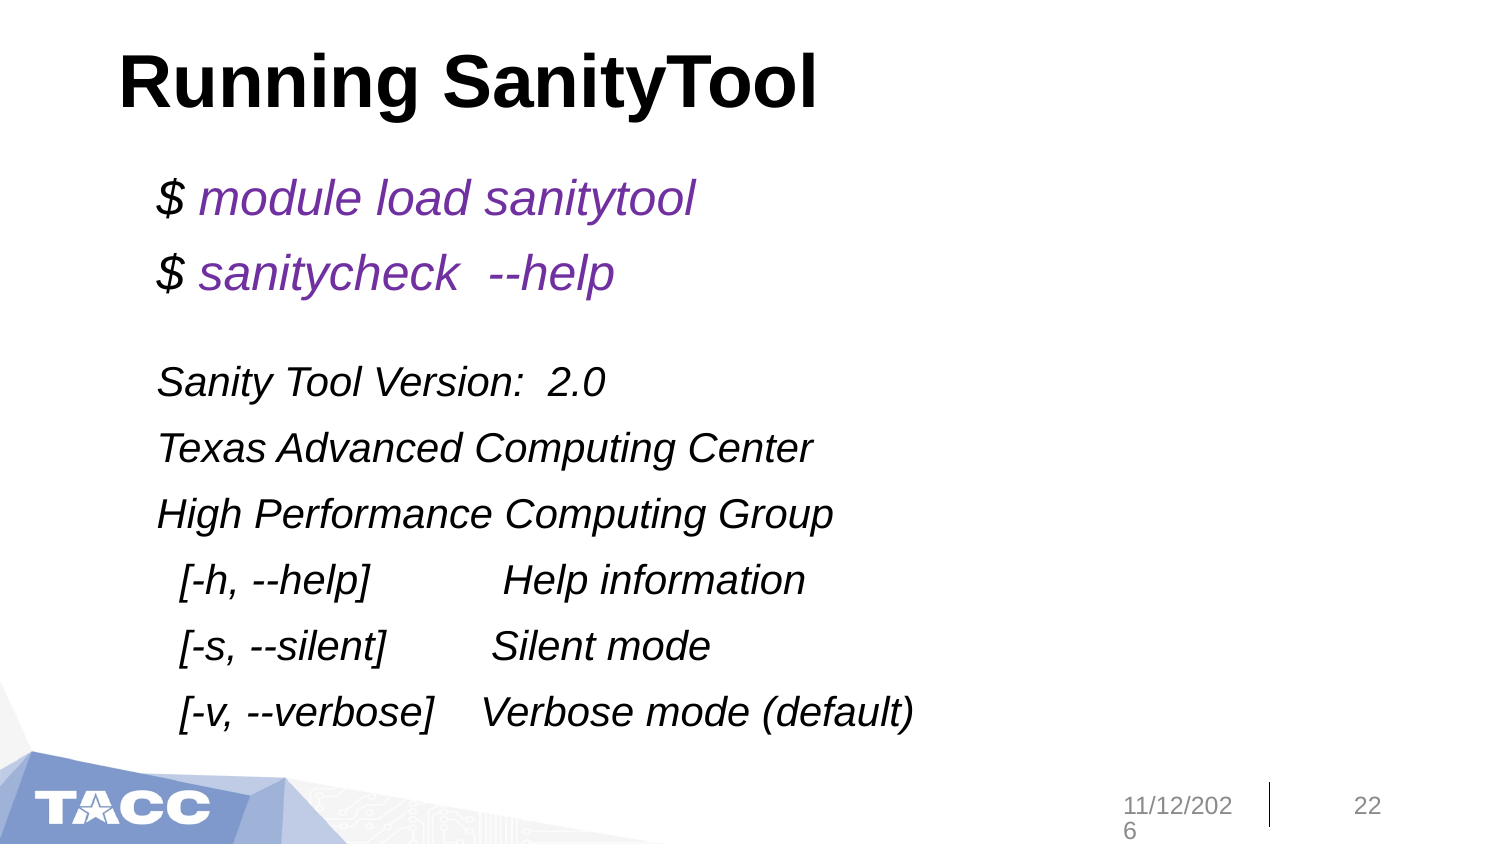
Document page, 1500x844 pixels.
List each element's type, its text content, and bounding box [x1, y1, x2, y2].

title Running SanityTool [103, 1, 1397, 165]
list $ module load sanitytool $ sanitycheck --help Sanity Tool Version: 2.0 Texas Advanced Computing Center High Performance Computing Group [-h, --help] Help information [-s, --silent] Silent mode [-v, --verbose] Verbose mode (default) [141, 164, 1436, 763]
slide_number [1108, 782, 1255, 827]
picture [0, 0, 1500, 844]
slide_number 22 [1284, 782, 1397, 827]
